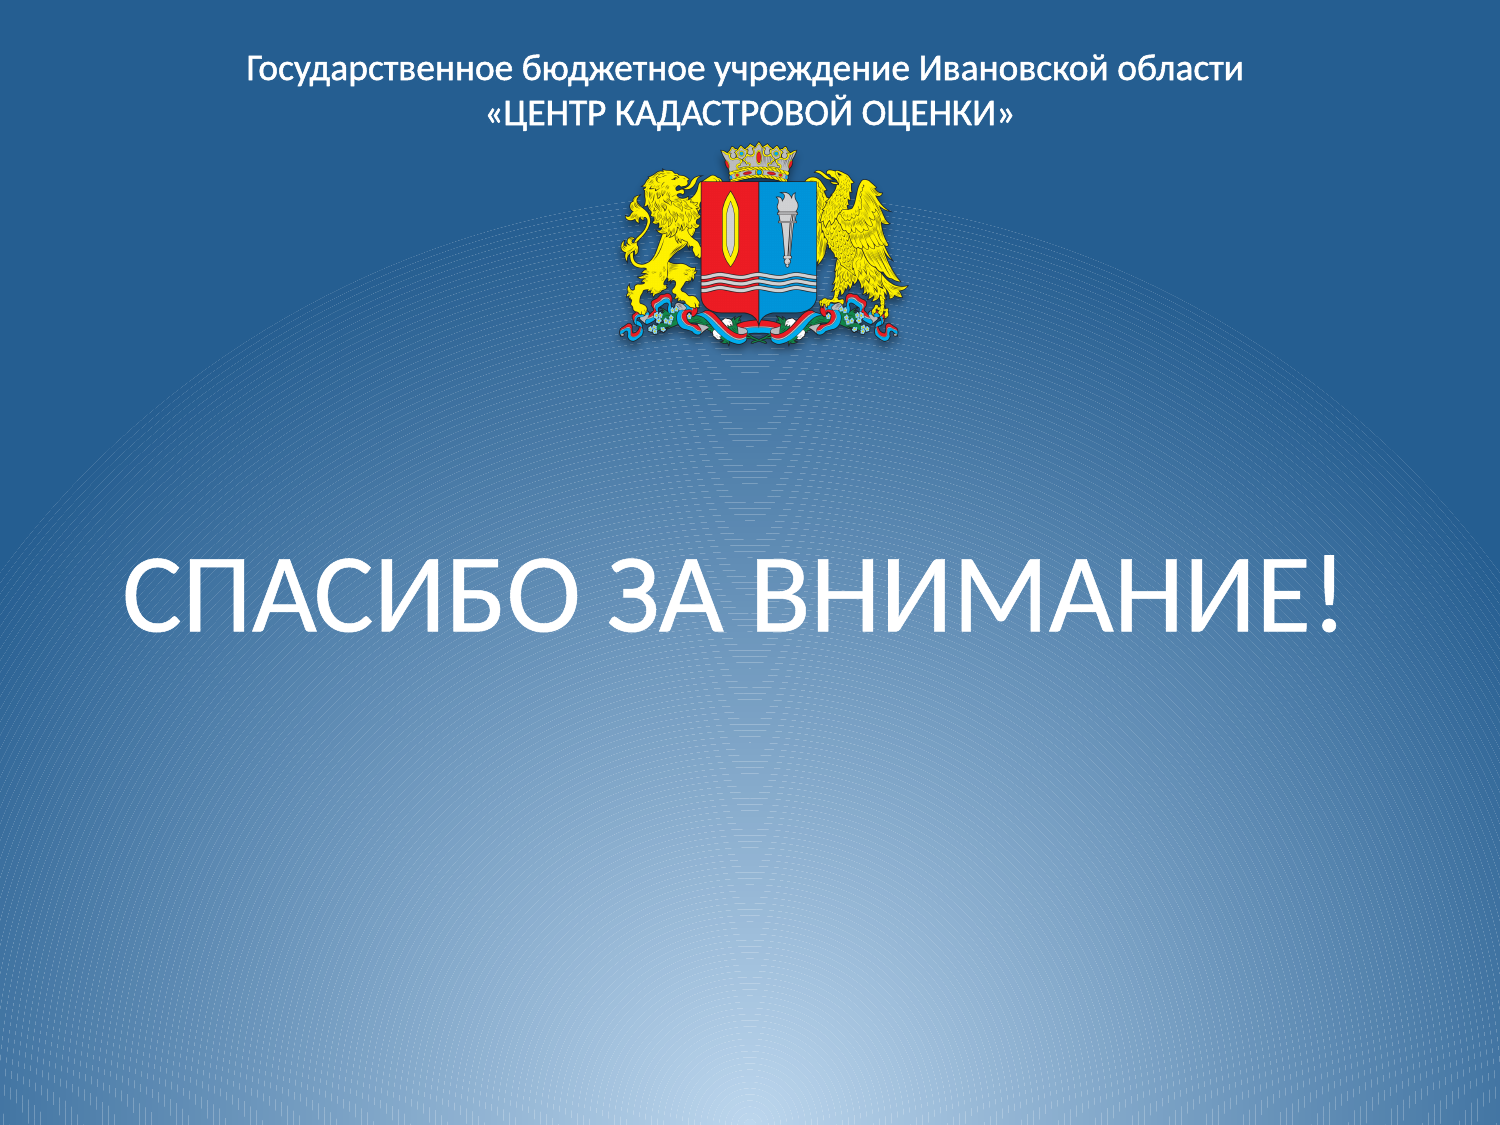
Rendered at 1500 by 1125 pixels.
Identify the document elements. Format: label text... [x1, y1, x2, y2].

text_box СПАСИБО ЗА ВНИМАНИЕ! [0, 511, 1486, 662]
text_box Государственное бюджетное учреждение Ивановской области «ЦЕНТР КАДАСТРОВОЙ ОЦЕНКИ» [0, 35, 1500, 141]
picture [619, 141, 909, 347]
